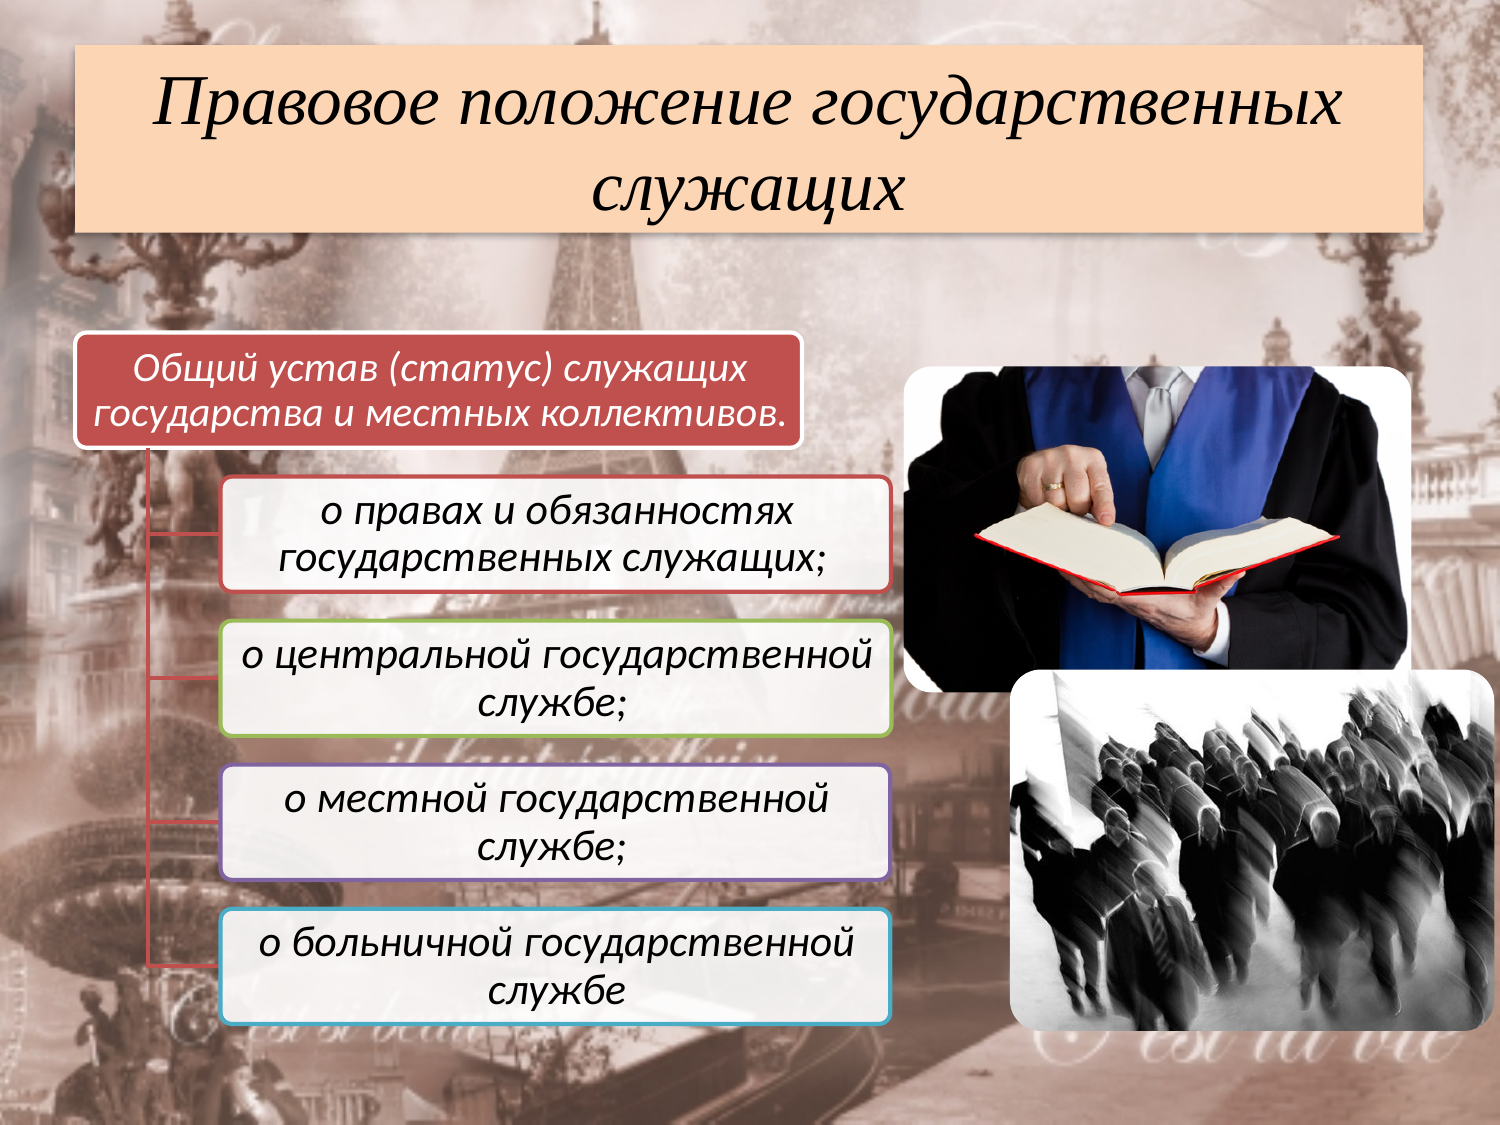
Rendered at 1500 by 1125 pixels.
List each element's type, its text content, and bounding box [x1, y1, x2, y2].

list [74, 262, 892, 1095]
picture [0, 0, 1500, 1125]
title Правовое положение государственных служащих [75, 45, 1424, 233]
